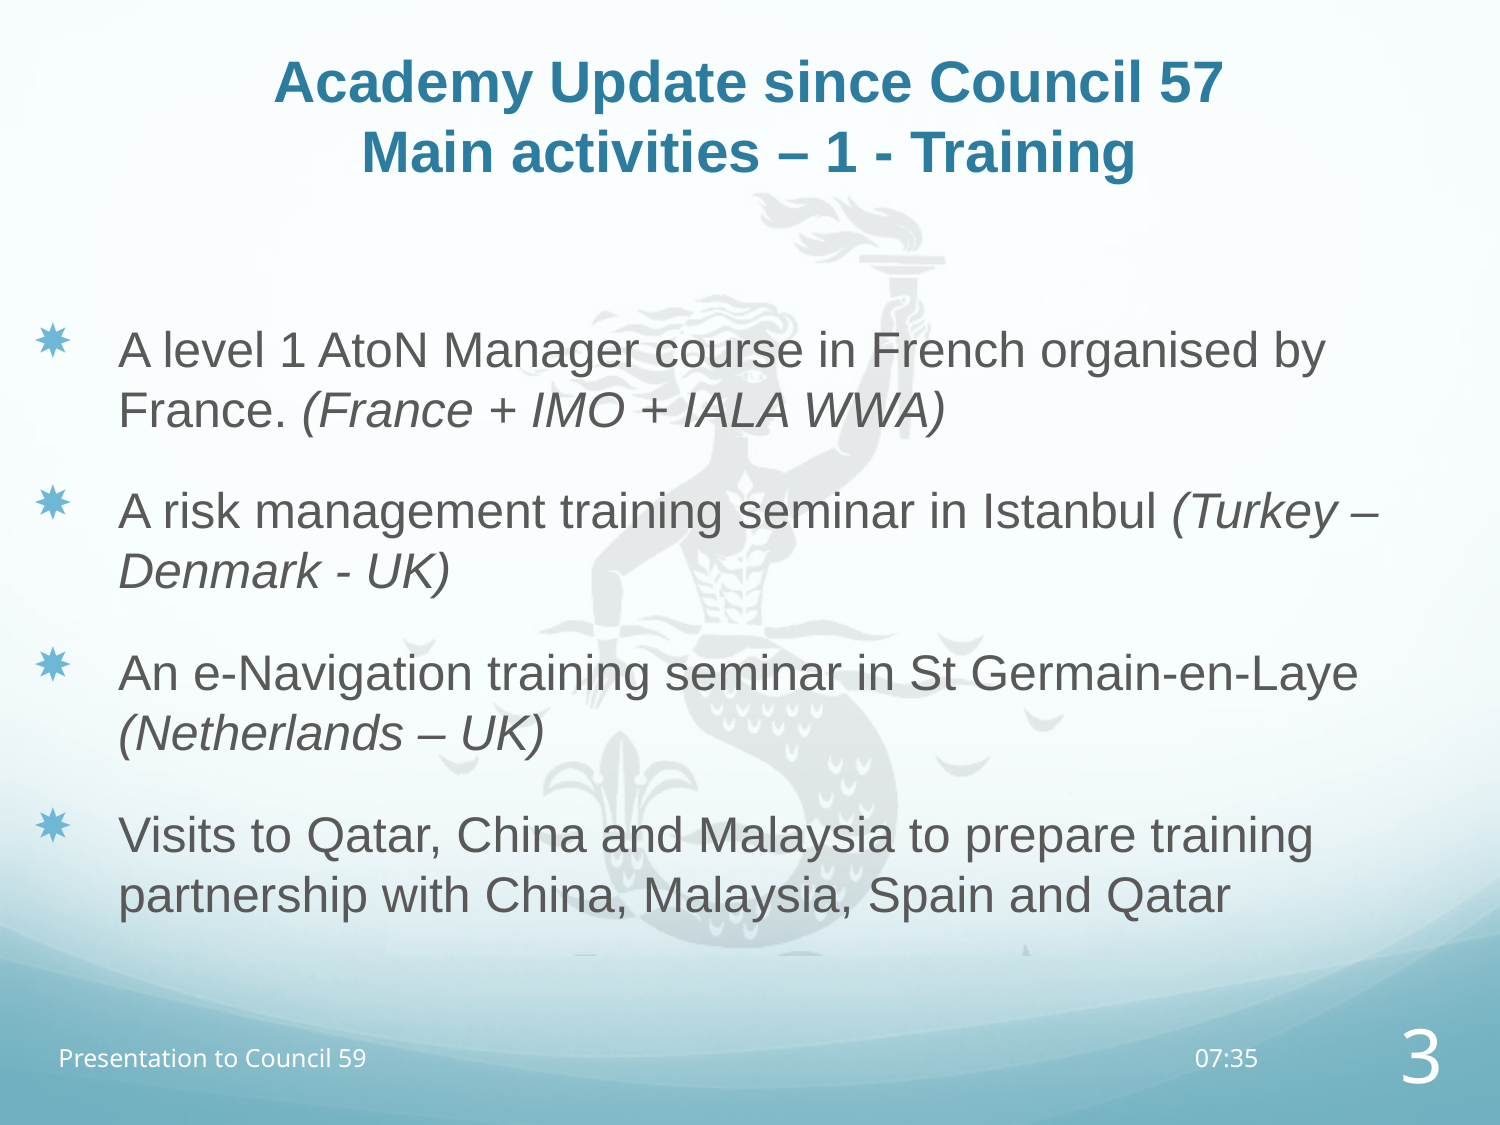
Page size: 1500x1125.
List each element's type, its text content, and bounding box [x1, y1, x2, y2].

title Academy Update since Council 57 Main activities – 1 - Training [75, 35, 1425, 193]
list A level 1 AtoN Manager course in French organised by France. (France + IMO + IALA WWA) A risk management training seminar in Istanbul (Turkey – Denmark - UK) An e-Navigation training seminar in St Germain-en-Laye (Netherlands – UK) Visits to Qatar, China and Malaysia to prepare training partnership with China, Malaysia, Spain and Qatar [15, 207, 1500, 1038]
slide_number 3 [1295, 1029, 1459, 1090]
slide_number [923, 1029, 1274, 1090]
footer Presentation to Council 59 [43, 1029, 838, 1090]
